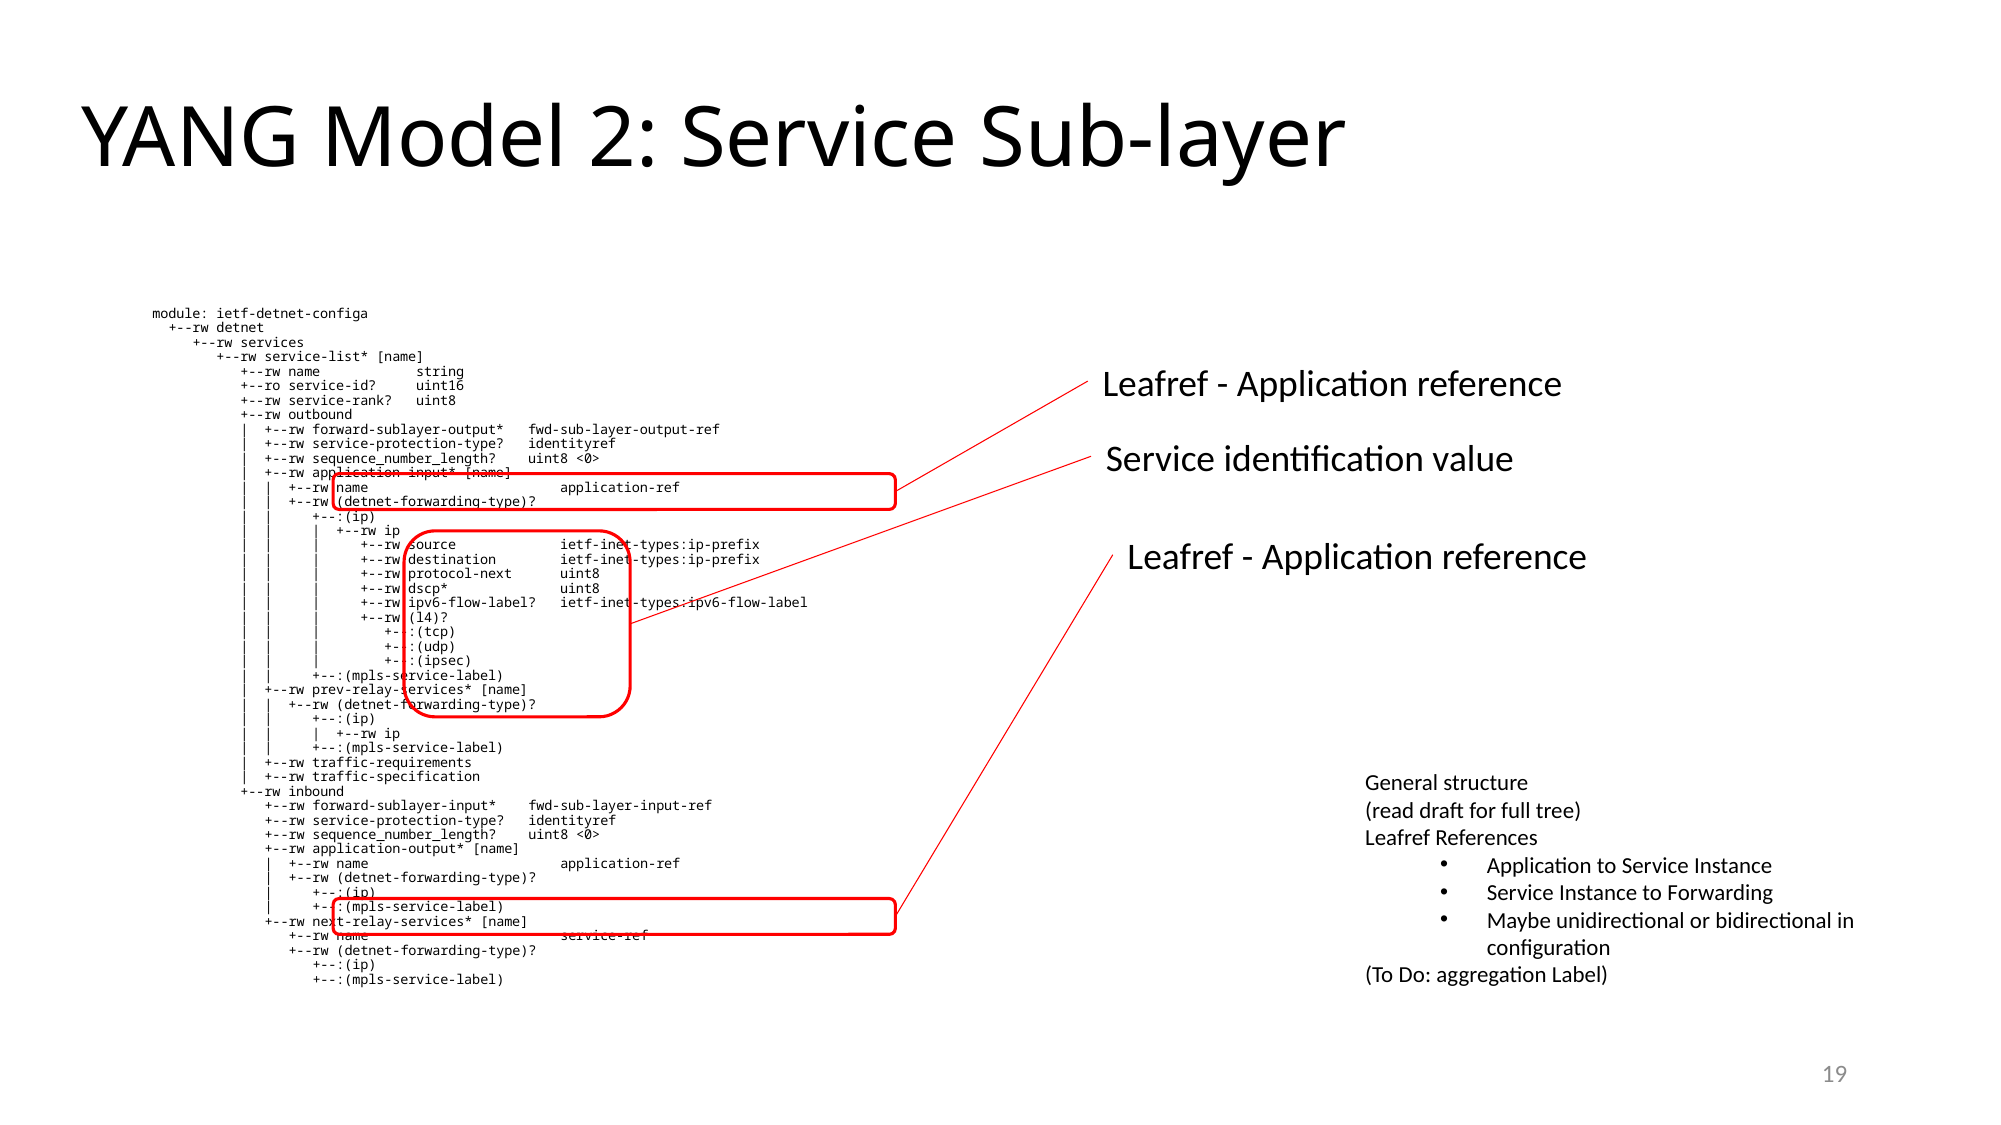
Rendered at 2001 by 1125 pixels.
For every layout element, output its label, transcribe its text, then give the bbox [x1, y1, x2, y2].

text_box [895, 555, 1113, 917]
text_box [630, 456, 1091, 624]
slide_number 19 [1412, 1042, 1863, 1103]
text_box General structure (read draft for full tree) Leafref References Application to Service Instance Service Instance to Forwarding Maybe unidirectional or bidirectional in configuration (To Do: aggregation Label) [1350, 760, 1929, 995]
list module: ietf-detnet-configa +--rw detnet +--rw services +--rw service-list* [name] +--rw name string +--ro service-id? uint16 +--rw service-rank? uint8 +--rw outbound | +--rw forward-sublayer-output* fwd-sub-layer-output-ref | +--rw service-protection-type? identityref | +--rw sequence_number_length? uint8 <0> | +--rw application-input* [name] | | +--rw name application-ref | | +--rw (detnet-forwarding-type)? | | +--:(ip) | | | +--rw ip | | | +--rw source ietf-inet-types:ip-prefix | | | +--rw destination ietf-inet-types:ip-prefix | | | +--rw protocol-next uint8 | | | +--rw dscp* uint8 | | | +--rw ipv6-flow-label? ietf-inet-types:ipv6-flow-label | | | +--rw (l4)? | | | +--:(tcp) | | | +--:(udp) | | | +--:(ipsec) | | +--:(mpls-service-label) | +--rw prev-relay-services* [name] | | +--rw (detnet-forwarding-type)? | | +--:(ip) | | | +--rw ip | | +--:(mpls-service-label) | +--rw traffic-requirements | +--rw traffic-specification +--rw inbound +--rw forward-sublayer-input* fwd-sub-layer-input-ref +--rw service-protection-type? identityref +--rw sequence_number_length? uint8 <0> +--rw application-output* [name] | +--rw name application-ref | +--rw (detnet-forwarding-type)? | +--:(ip) | +--:(mpls-service-label) +--rw next-relay-services* [name] +--rw name service-ref +--rw (detnet-forwarding-type)? +--:(ip) +--:(mpls-service-label) [137, 299, 1733, 1014]
text_box [403, 529, 632, 718]
text_box Leafref - Application reference [1087, 351, 1613, 411]
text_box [895, 381, 1088, 456]
text_box Leafref - Application reference [1112, 524, 1638, 585]
text_box Service identification value [1091, 426, 1563, 487]
text_box [332, 472, 630, 511]
title YANG Model 2: Service Sub-layer [65, 30, 2000, 248]
text_box [332, 897, 897, 936]
